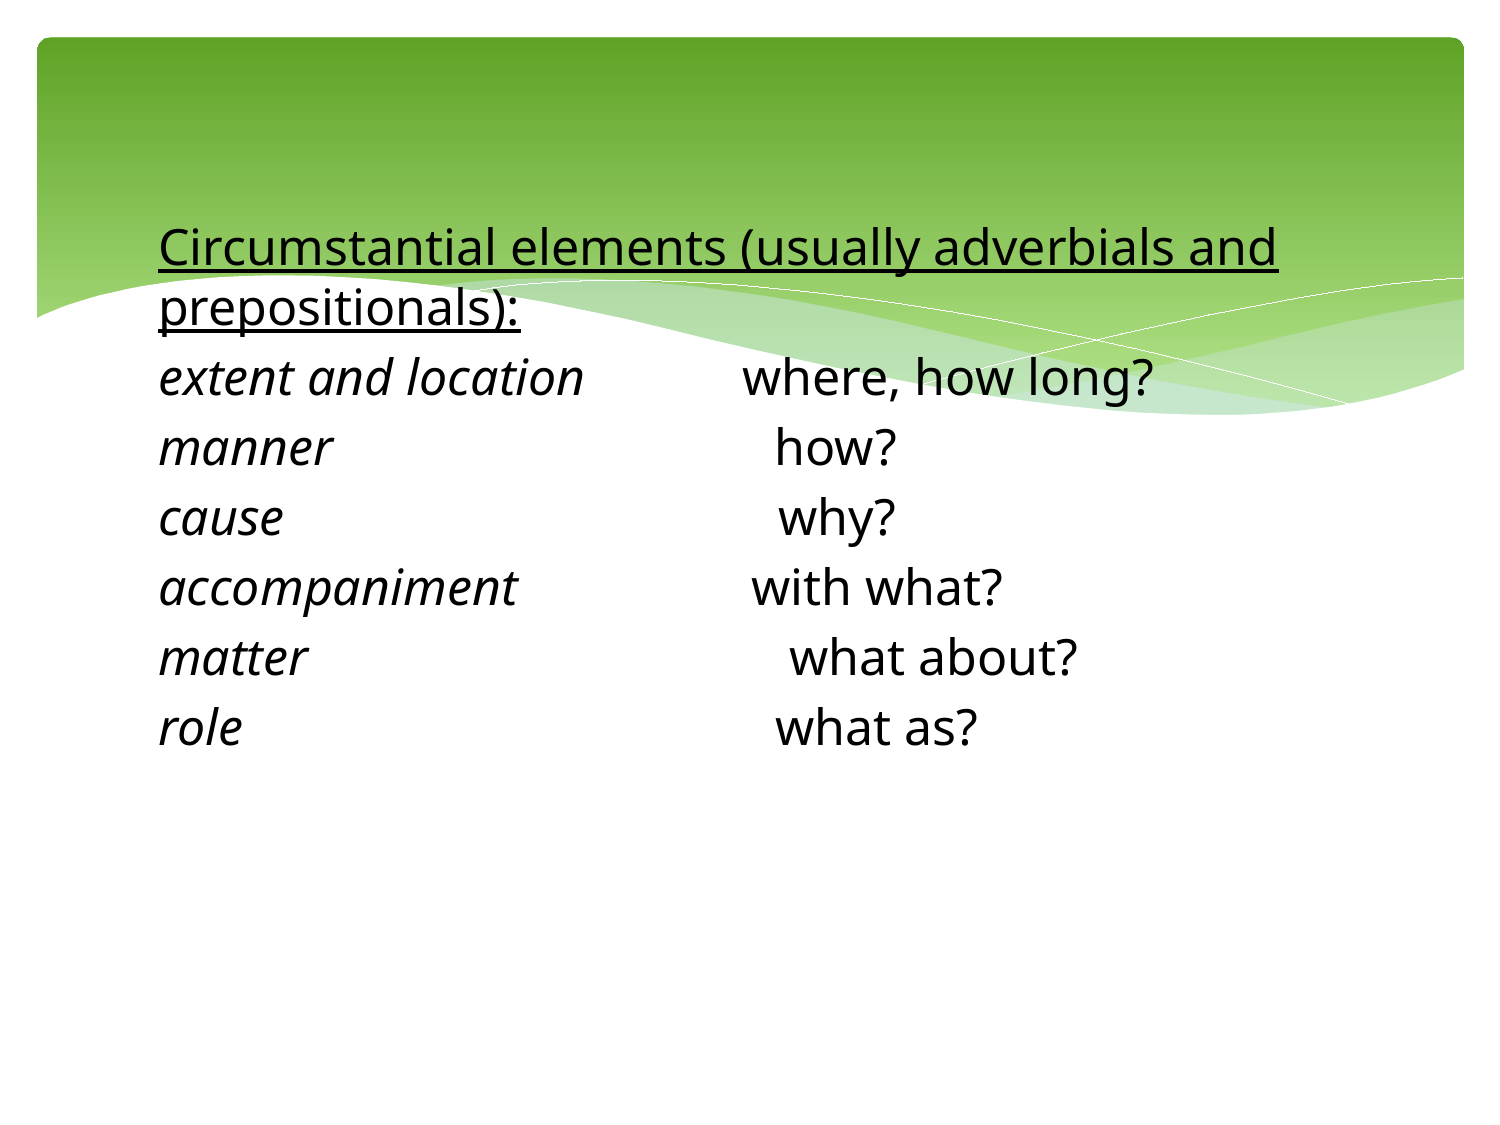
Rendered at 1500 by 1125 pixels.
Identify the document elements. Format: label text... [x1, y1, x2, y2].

list Circumstantial elements (usually adverbials and prepositionals): extent and location where, how long? manner how? cause why? accompaniment with what? matter what about? role what as? [143, 208, 1359, 1005]
